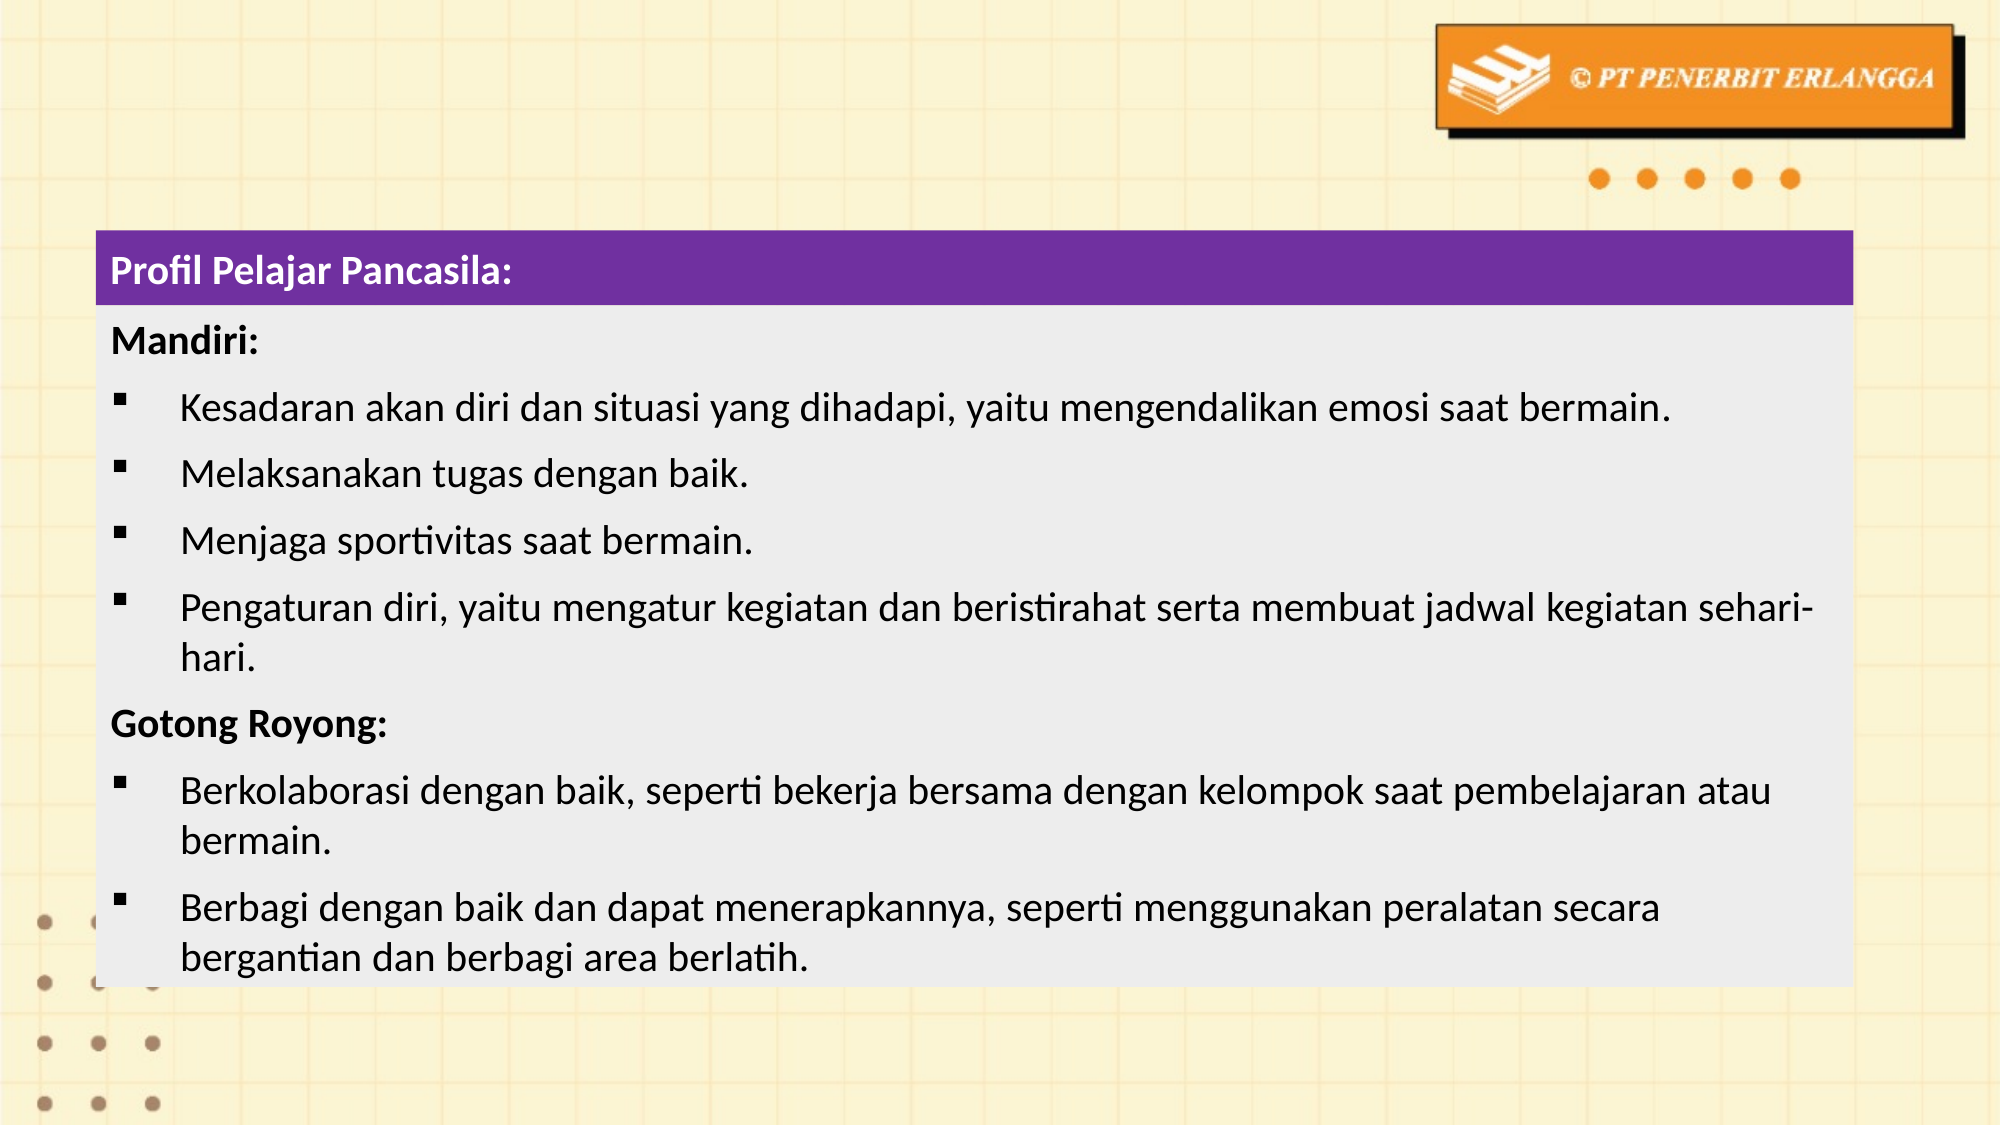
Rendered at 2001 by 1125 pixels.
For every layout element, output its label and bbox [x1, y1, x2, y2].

text_box [95, 230, 1854, 994]
picture [0, 0, 2000, 1125]
